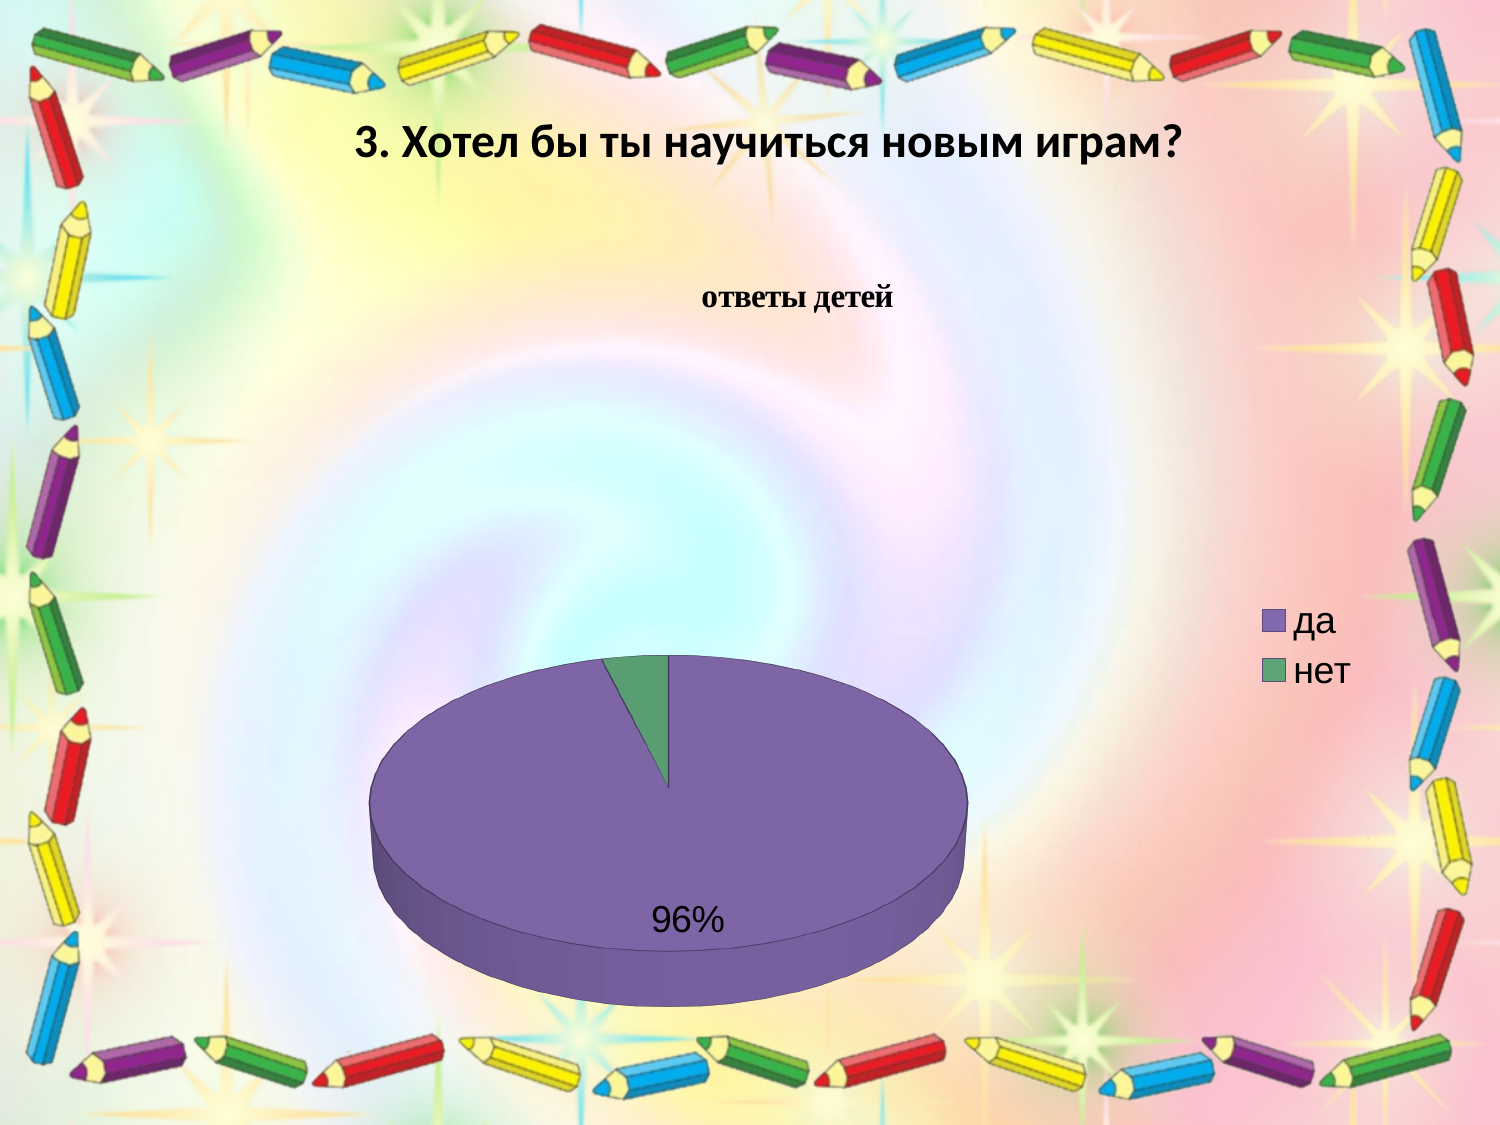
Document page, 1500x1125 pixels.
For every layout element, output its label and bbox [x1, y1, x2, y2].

picture [0, 0, 1500, 1125]
chart [218, 243, 1377, 1047]
